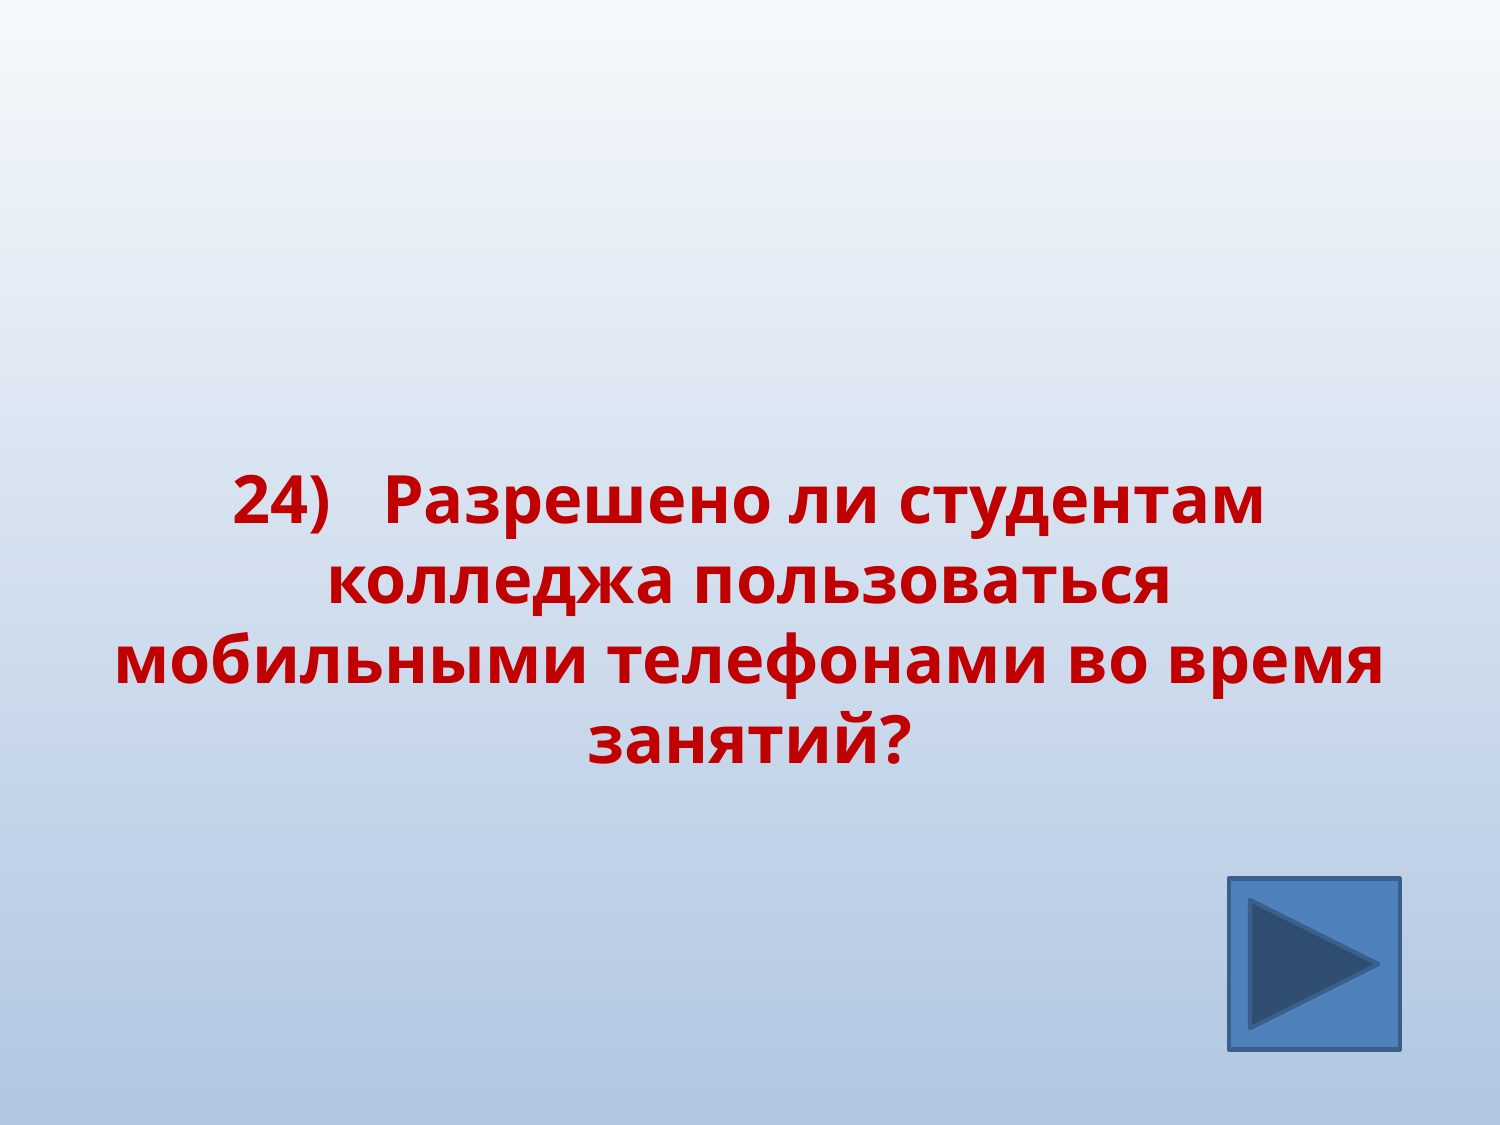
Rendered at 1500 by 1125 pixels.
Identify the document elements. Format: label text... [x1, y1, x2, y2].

list 24) Разрешено ли студентам колледжа пользоваться мобильными телефонами во время занятий? [75, 262, 1425, 1005]
text_box [1227, 876, 1402, 1052]
